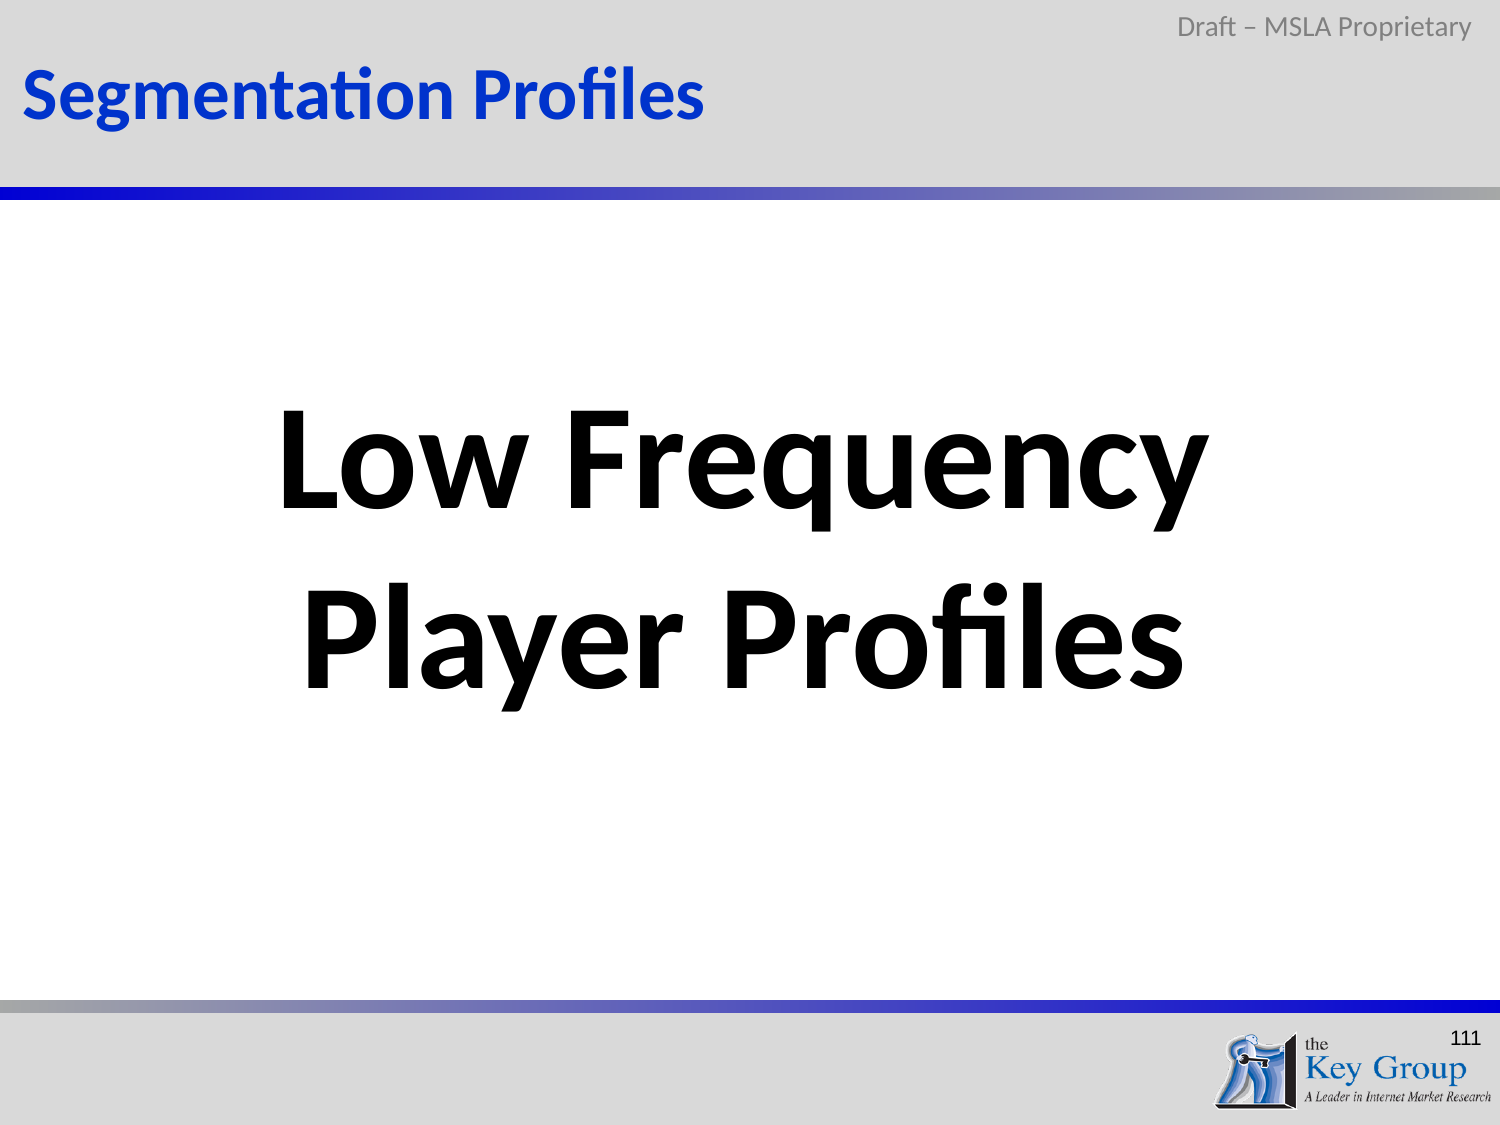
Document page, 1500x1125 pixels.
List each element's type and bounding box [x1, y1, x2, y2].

picture [1212, 1017, 1500, 1111]
text_box [8, 0, 1500, 213]
list [62, 350, 1425, 514]
table_cell [1178, 1000, 1182, 1012]
